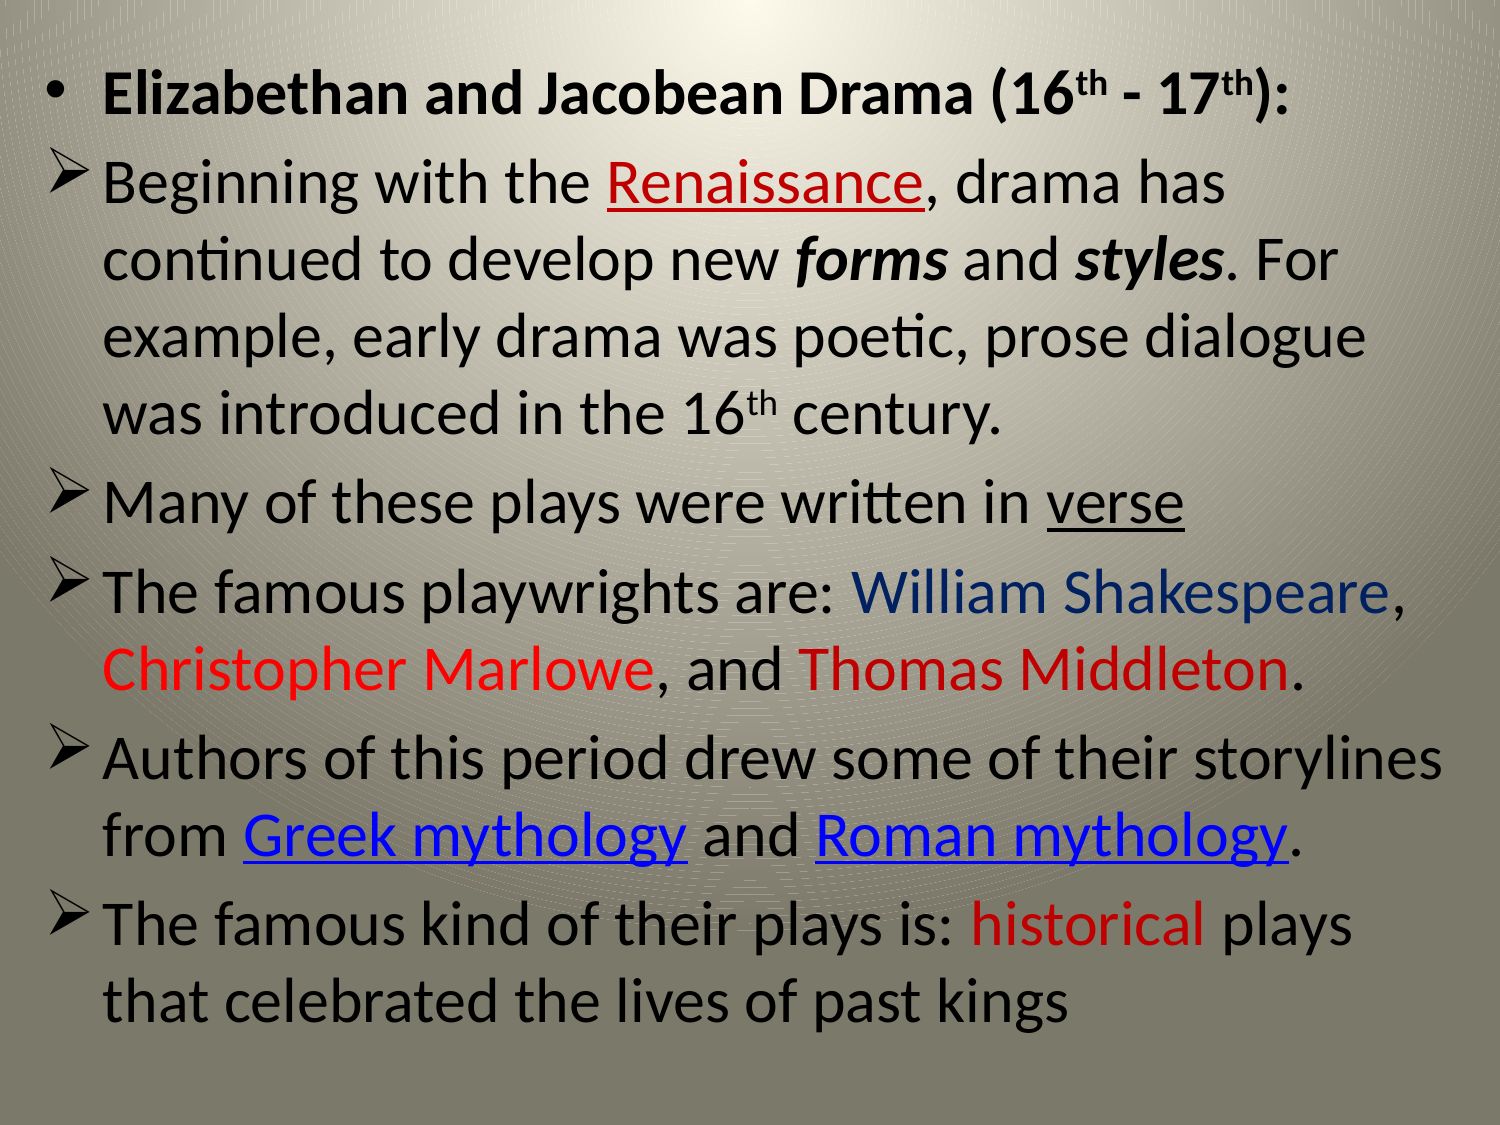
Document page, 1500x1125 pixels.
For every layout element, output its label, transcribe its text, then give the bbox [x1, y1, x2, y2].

list Elizabethan and Jacobean Drama (16th - 17th): Beginning with the Renaissance, drama has continued to develop new forms and styles. For example, early drama was poetic, prose dialogue was introduced in the 16th century. Many of these plays were written in verse The famous playwrights are: William Shakespeare, Christopher Marlowe, and Thomas Middleton. Authors of this period drew some of their storylines from Greek mythology and Roman mythology. The famous kind of their plays is: historical plays that celebrated the lives of past kings [29, 42, 1471, 1125]
